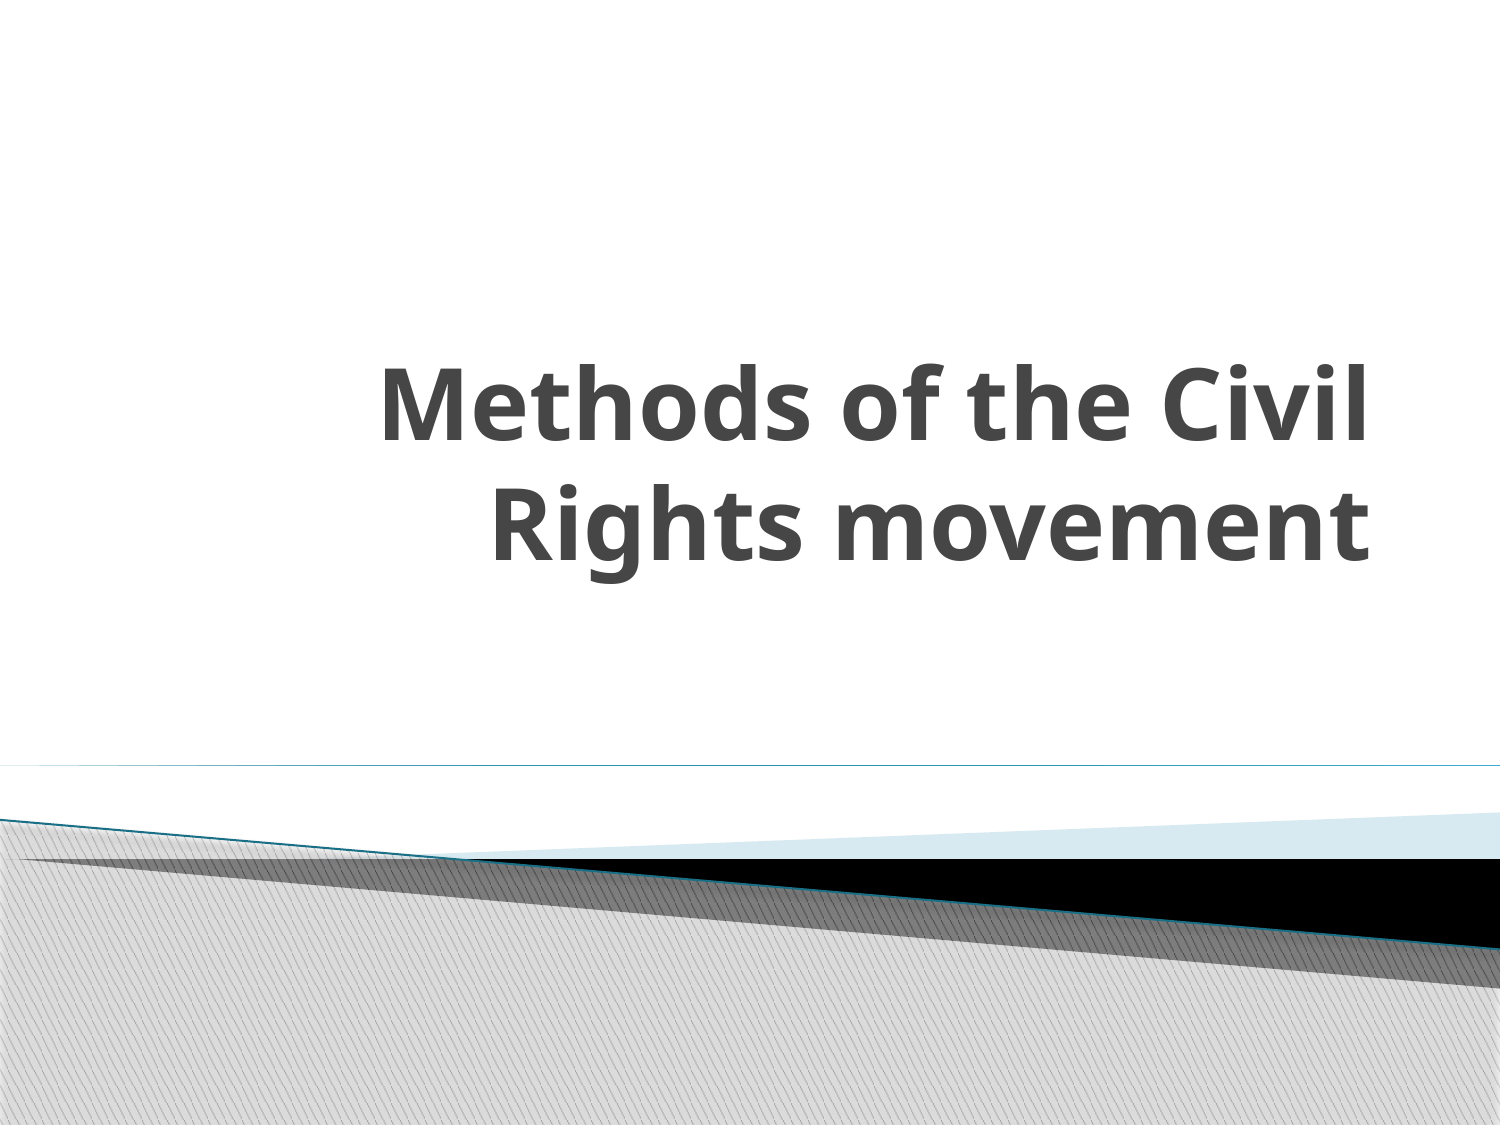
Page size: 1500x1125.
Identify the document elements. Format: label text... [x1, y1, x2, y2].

picture [5, 859, 1500, 989]
title Methods of the Civil Rights movement [112, 287, 1388, 588]
